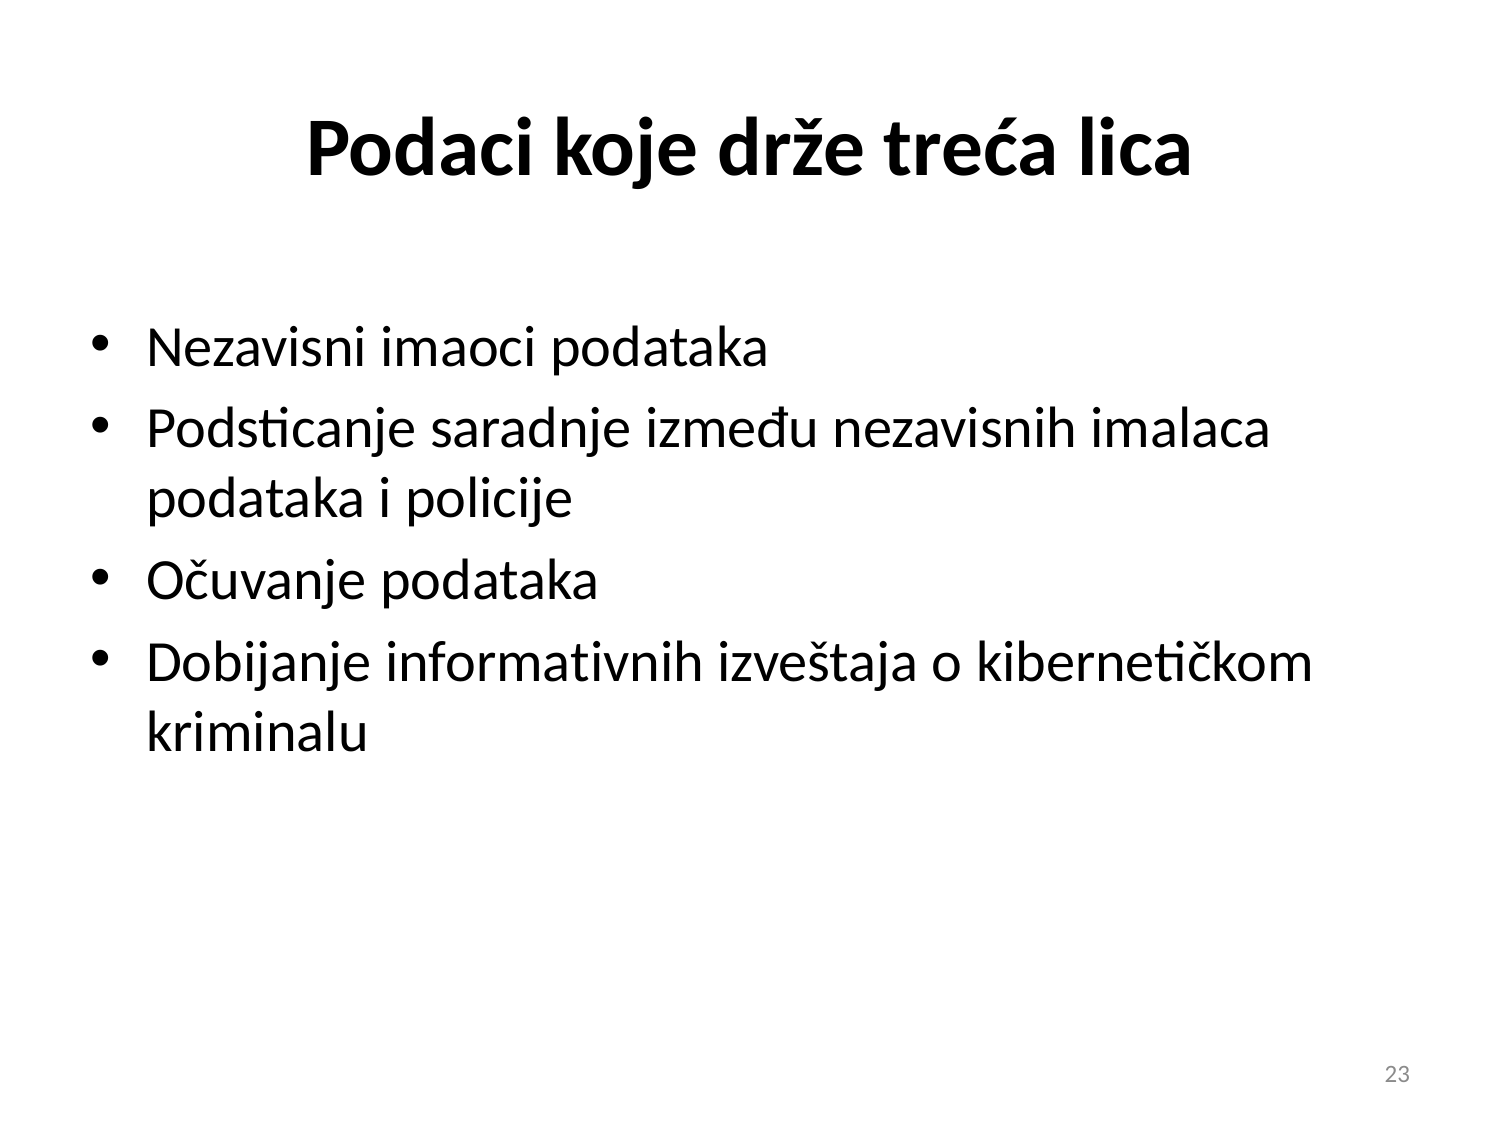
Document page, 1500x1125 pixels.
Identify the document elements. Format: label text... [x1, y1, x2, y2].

text_box Podaci koje drže treća lica [74, 48, 1425, 236]
list Nezavisni imaoci podataka Podsticanje saradnje između nezavisnih imalaca podataka i policije Očuvanje podataka Dobijanje informativnih izveštaja o kibernetičkom kriminalu [74, 299, 1426, 1043]
slide_number 23 [1074, 1042, 1425, 1103]
